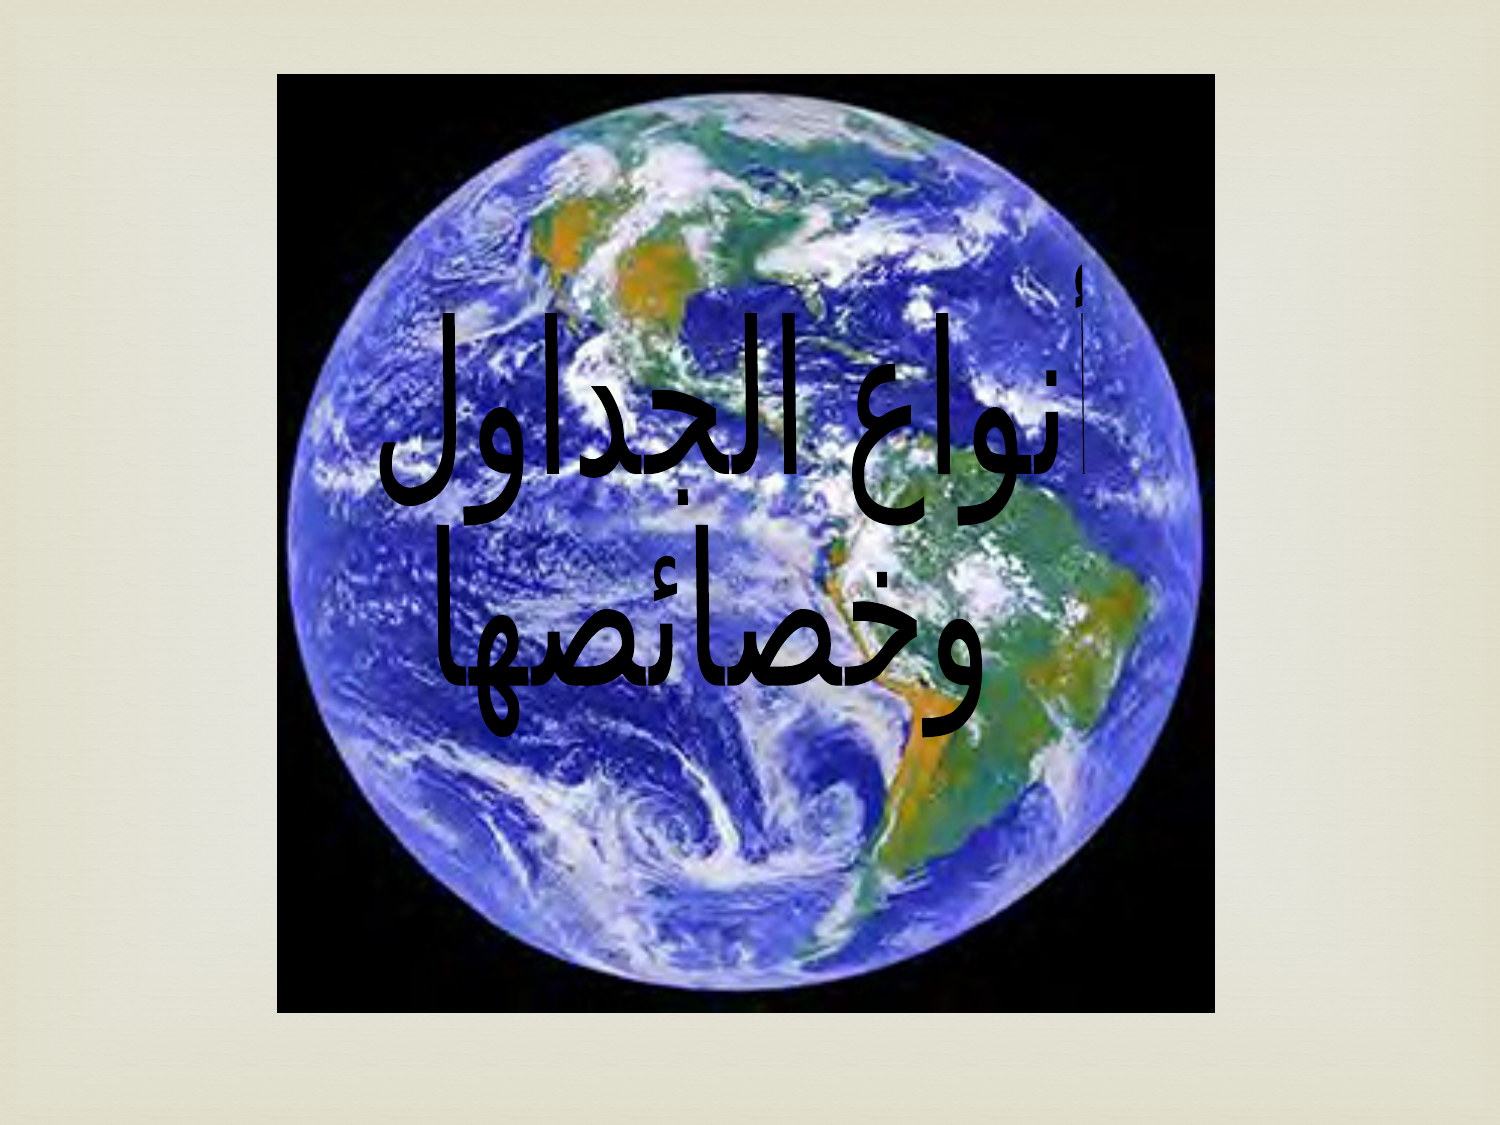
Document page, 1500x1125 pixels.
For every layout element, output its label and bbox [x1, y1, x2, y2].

picture [276, 74, 1216, 1013]
